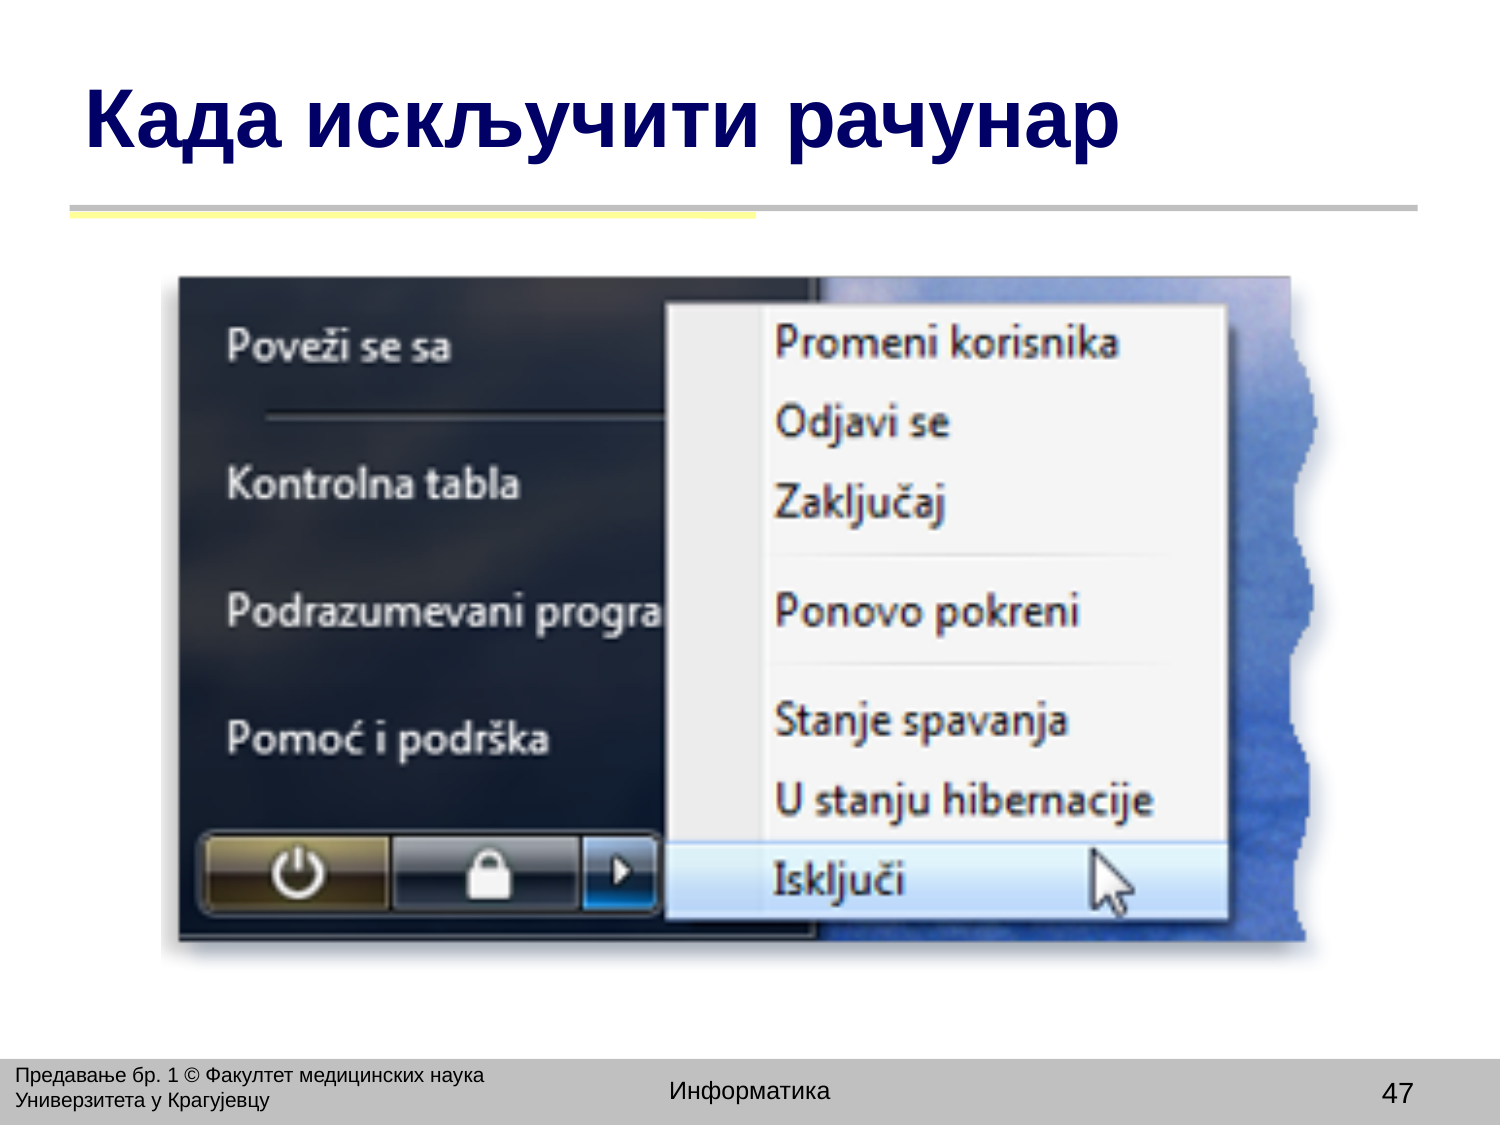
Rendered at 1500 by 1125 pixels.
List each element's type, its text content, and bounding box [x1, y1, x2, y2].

title Када искључити рачунар [69, 19, 1426, 208]
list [160, 259, 1346, 1014]
slide_number Предавање бр. 1 © Факултет медицинских наука Универзитета у Крагујевцу [0, 1053, 599, 1108]
slide_number 47 [1079, 1066, 1430, 1125]
footer Информатика [512, 1066, 988, 1125]
